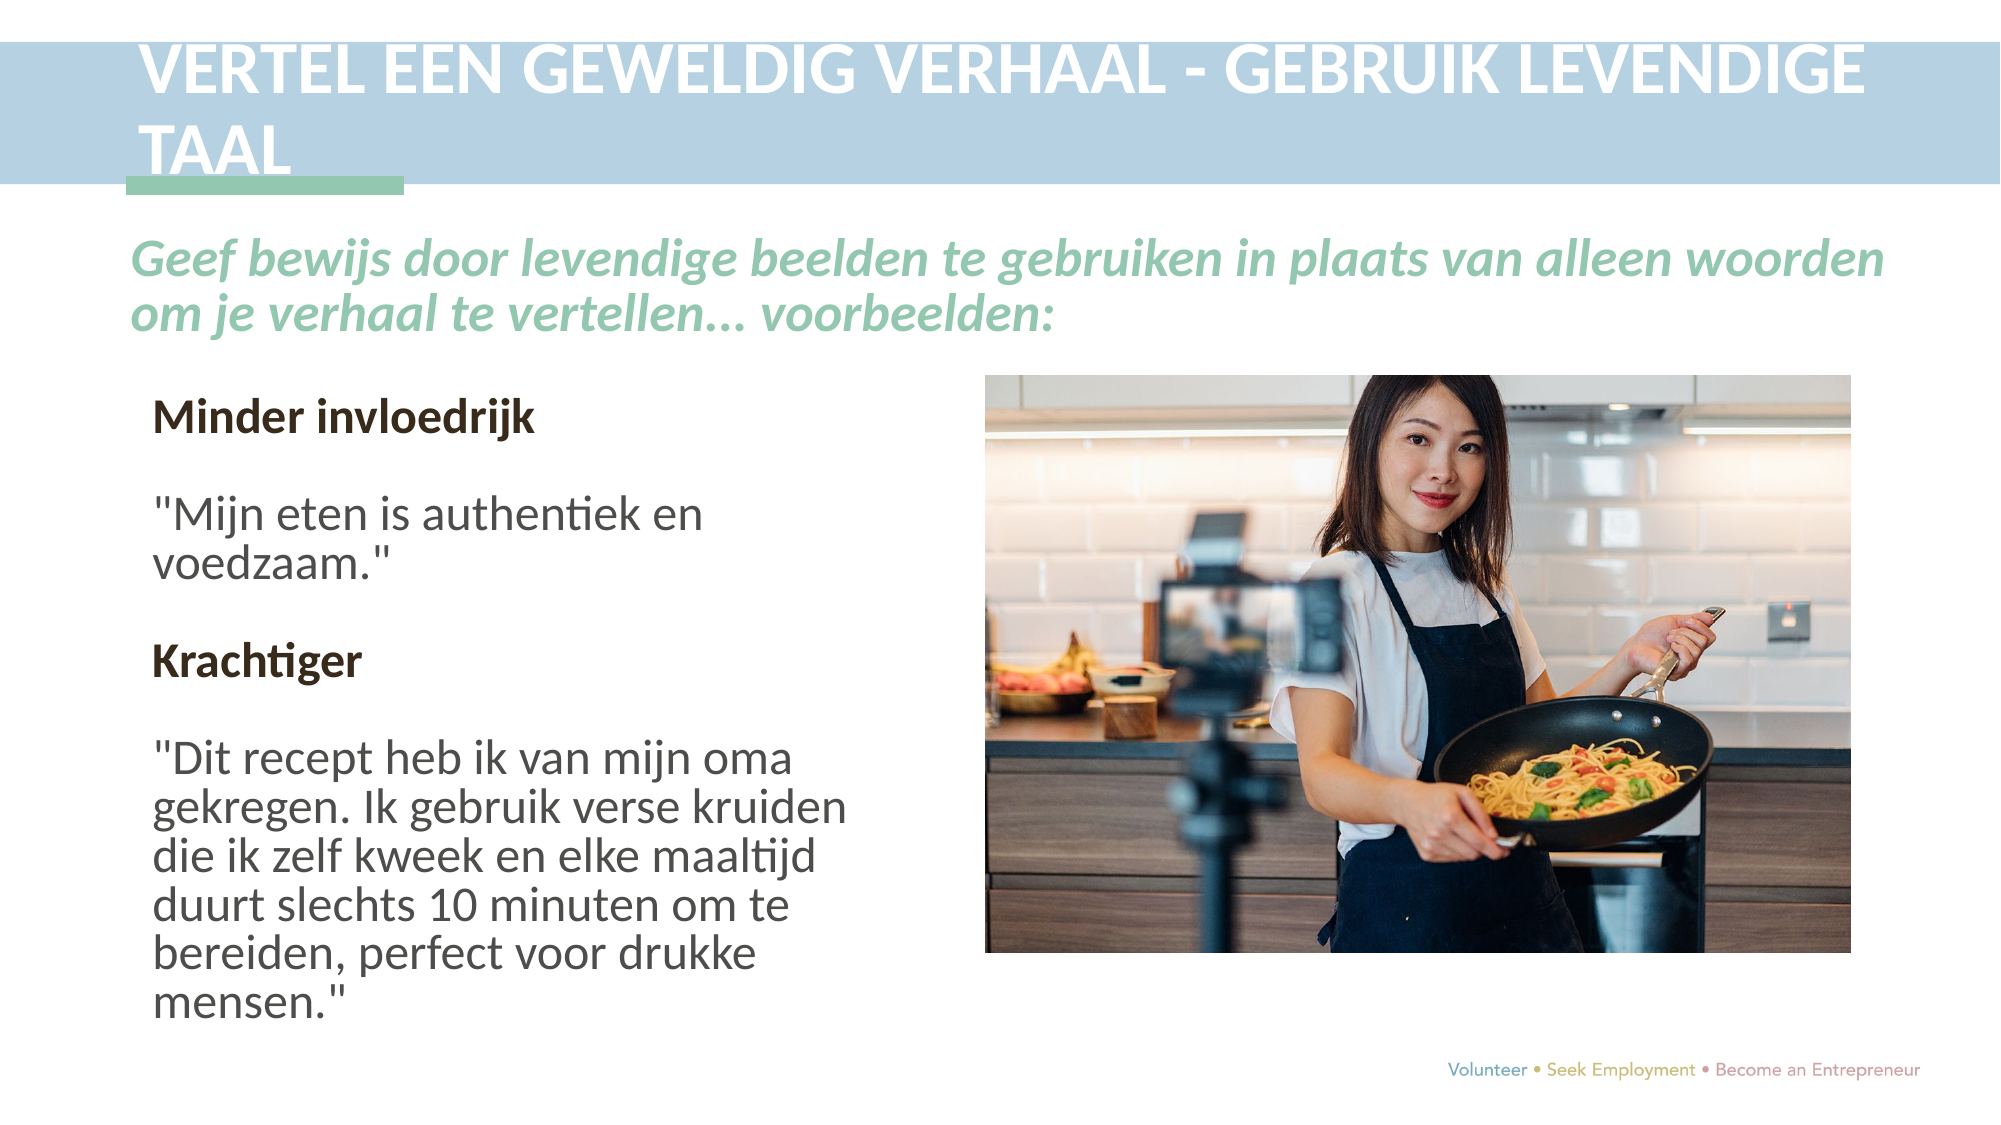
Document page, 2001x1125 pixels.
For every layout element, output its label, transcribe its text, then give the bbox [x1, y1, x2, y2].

text_box Minder invloedrijk "Mijn eten is authentiek en voedzaam." Krachtiger "Dit recept heb ik van mijn oma gekregen. Ik gebruik verse kruiden die ik zelf kweek en elke maaltijd duurt slechts 10 minuten om te bereiden, perfect voor drukke mensen." [137, 386, 925, 665]
picture [1418, 1046, 1971, 1103]
picture [985, 375, 1851, 953]
list VERTEL EEN GEWELDIG VERHAAL - GEBRUIK LEVENDIGE TAAL [123, 51, 1913, 170]
text_box Geef bewijs door levendige beelden te gebruiken in plaats van alleen woorden om je verhaal te vertellen... voorbeelden: [115, 224, 1942, 503]
